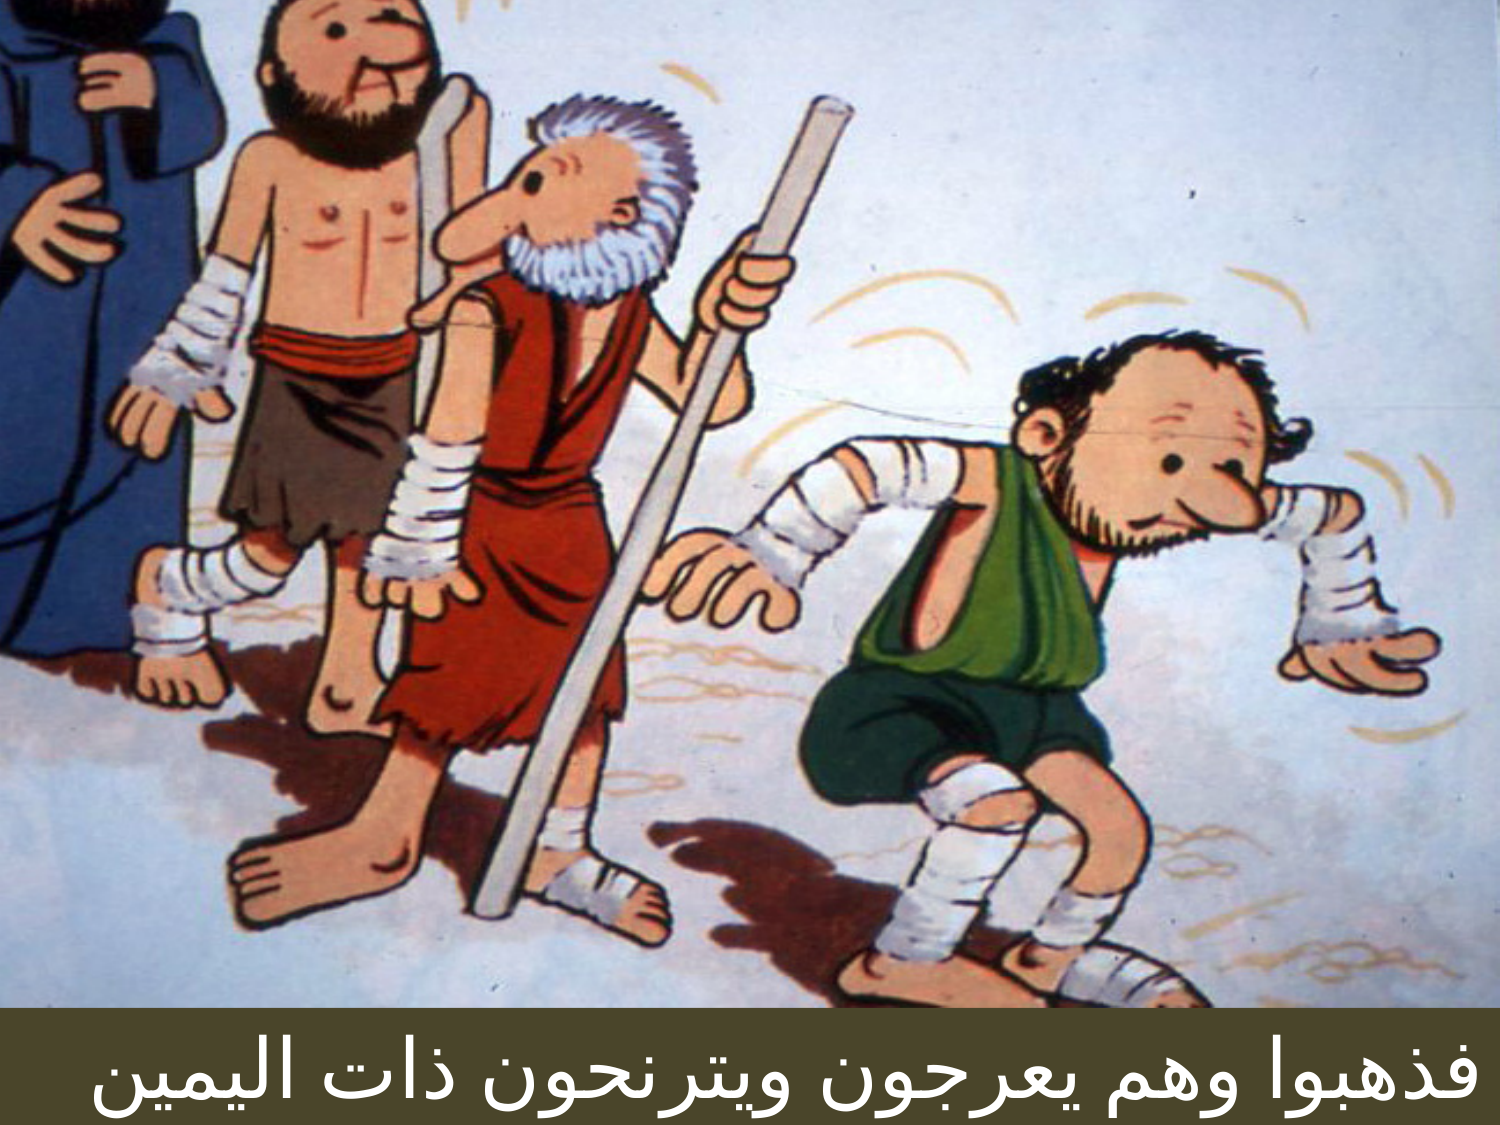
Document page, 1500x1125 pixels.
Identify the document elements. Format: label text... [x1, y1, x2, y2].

text_box فذهبوا وهم يعرجون ويترنحون ذات اليمين وذات اليسار [0, 1014, 1500, 1125]
picture [0, 0, 1500, 1008]
